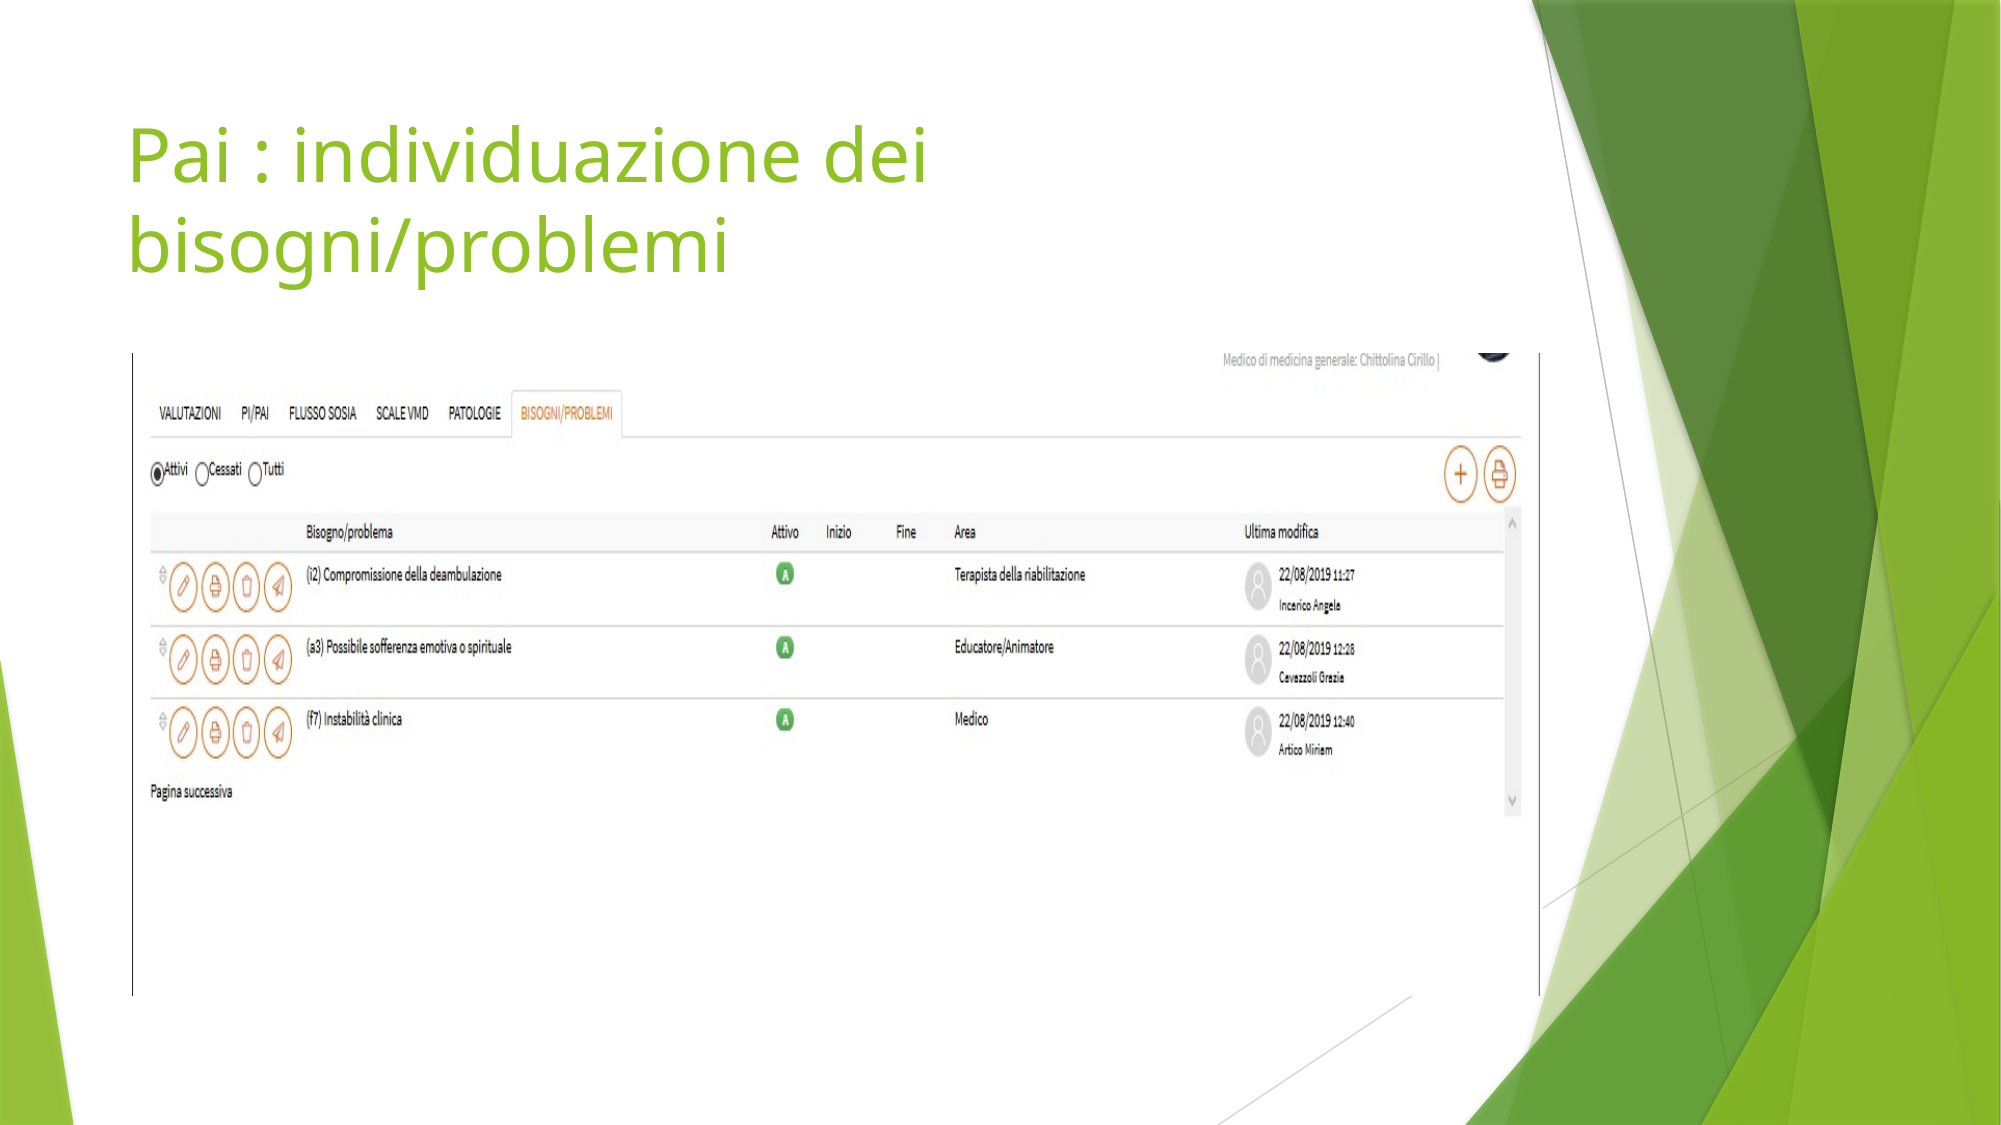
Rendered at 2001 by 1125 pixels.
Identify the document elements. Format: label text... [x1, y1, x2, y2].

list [131, 352, 1599, 996]
title Pai : individuazione dei bisogni/problemi [111, 99, 1522, 317]
